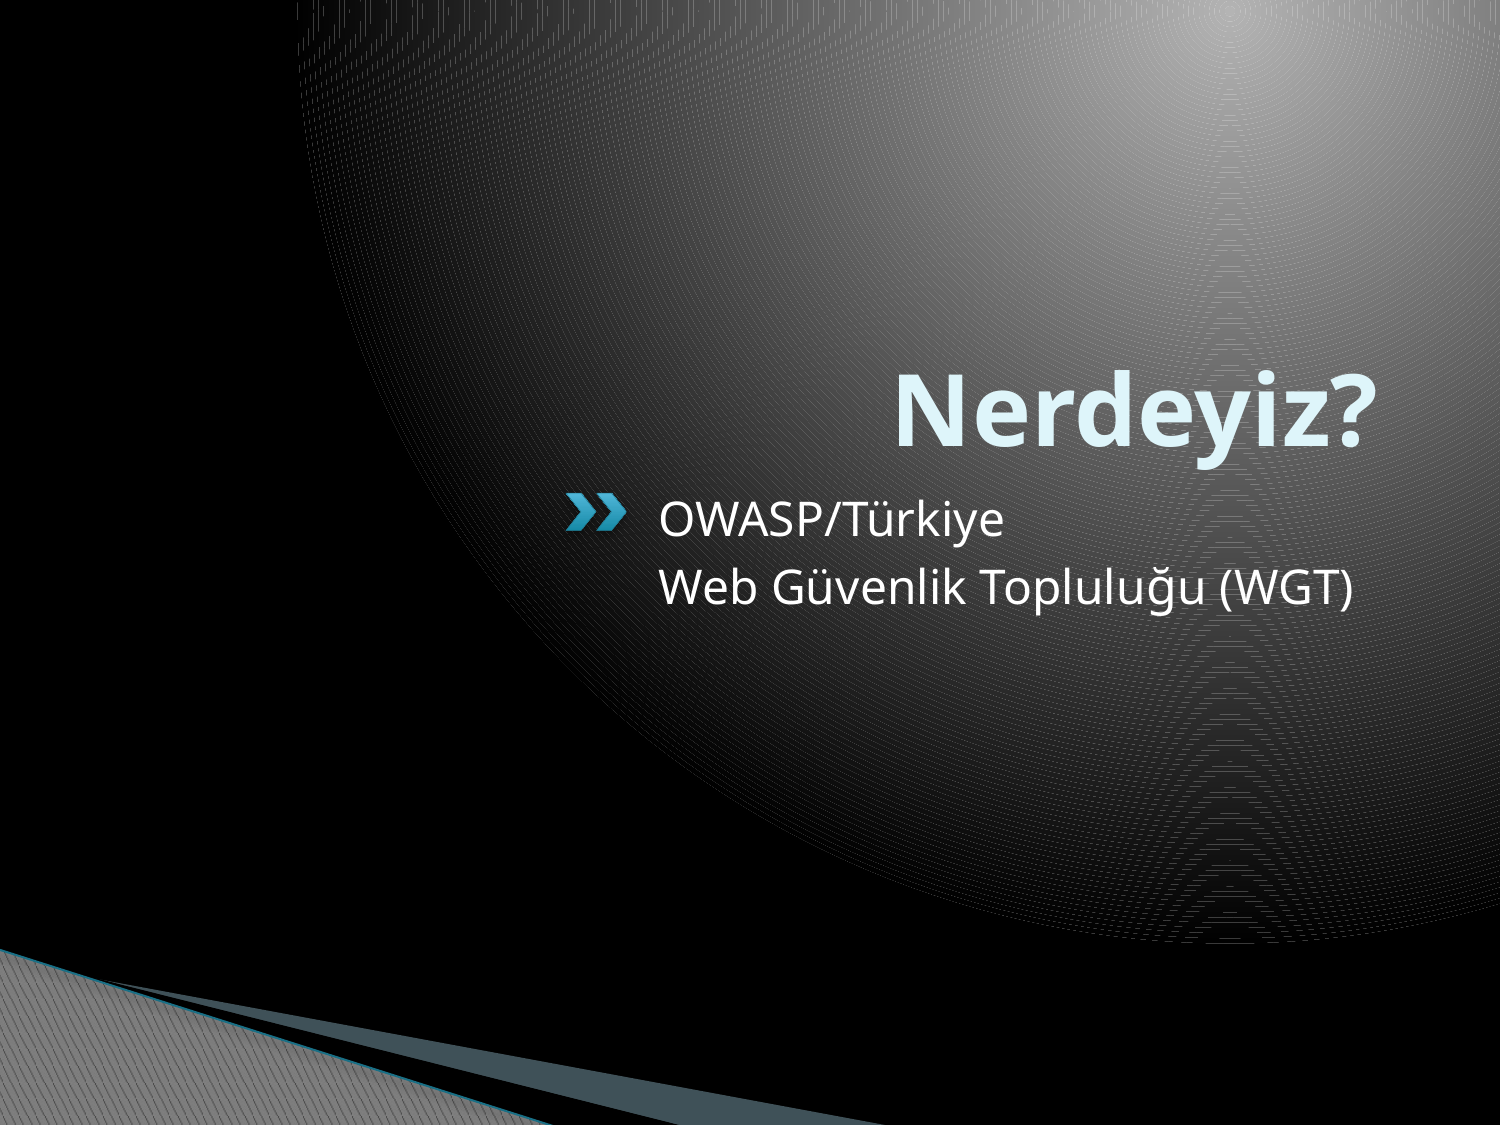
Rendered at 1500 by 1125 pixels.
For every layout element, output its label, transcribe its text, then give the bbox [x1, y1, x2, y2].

list OWASP/Türkiye Web Güvenlik Topluluğu (WGT) [643, 480, 1394, 720]
title Nerdeyiz? [118, 173, 1394, 474]
picture [0, 952, 543, 1125]
